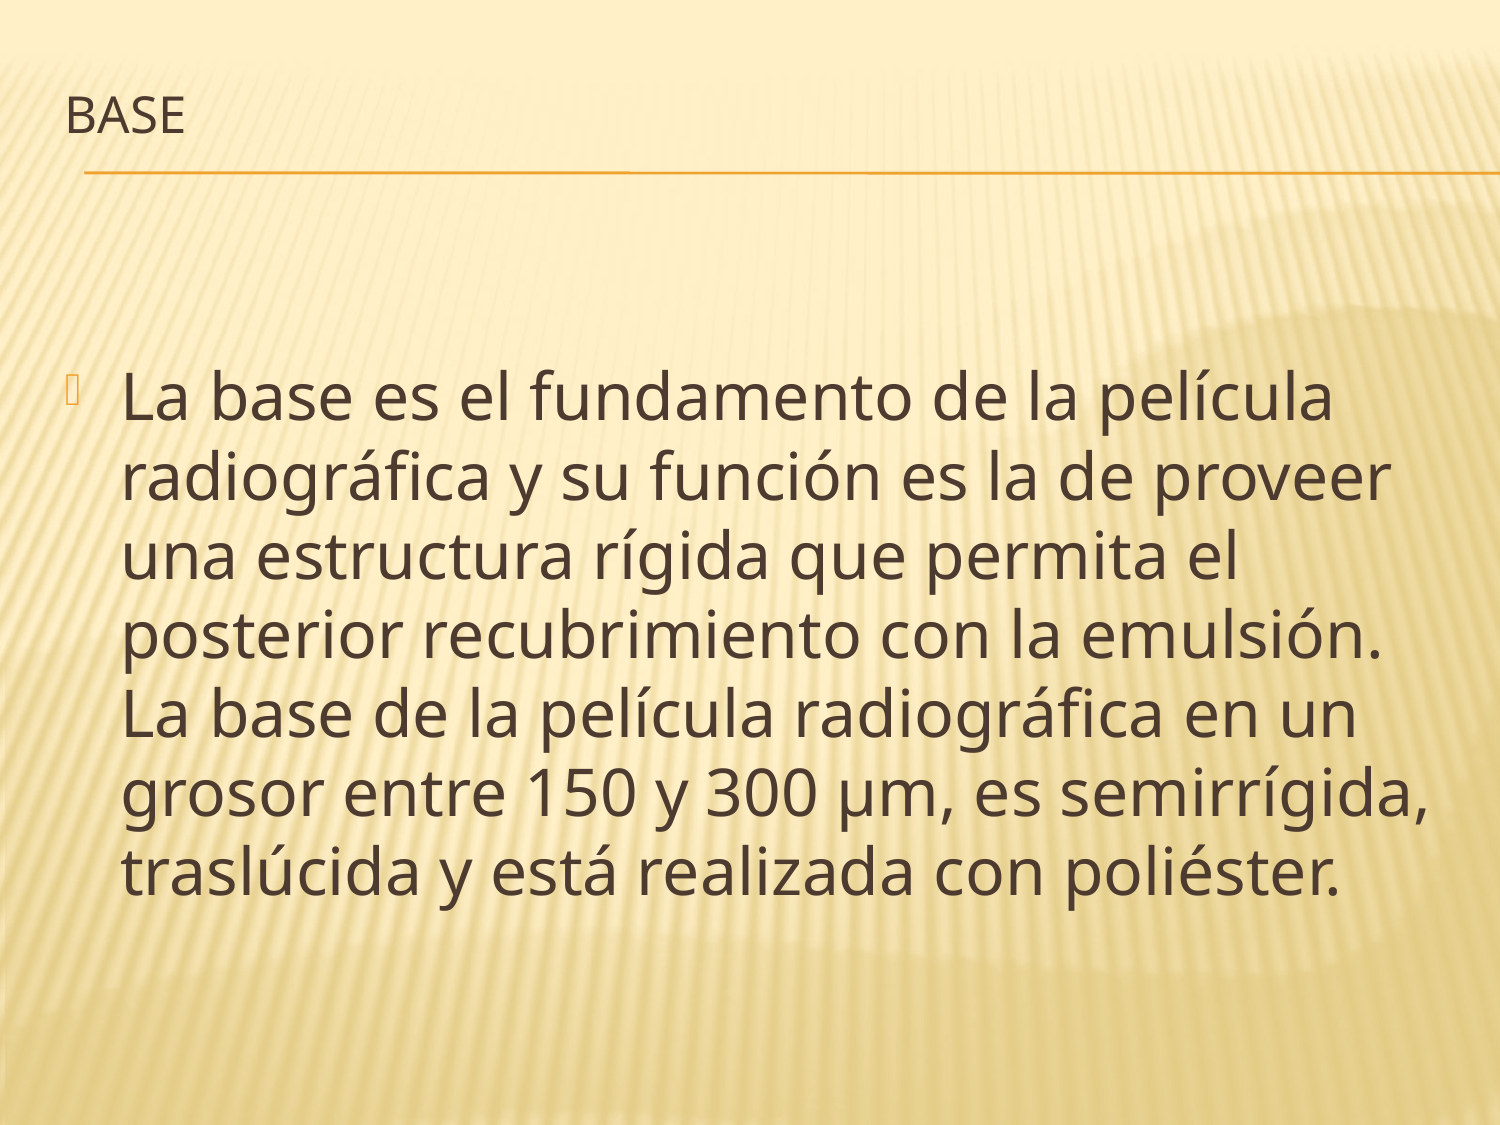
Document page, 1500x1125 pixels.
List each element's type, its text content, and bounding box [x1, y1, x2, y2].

title BASE [50, 75, 1475, 213]
list La base es el fundamento de la película radiográfica y su función es la de proveer una estructura rígida que permita el posterior recubrimiento con la emulsión. La base de la película radiográfica en un grosor entre 150 y 300 µm, es semirrígida, traslúcida y está realizada con poliéster. [50, 254, 1475, 998]
